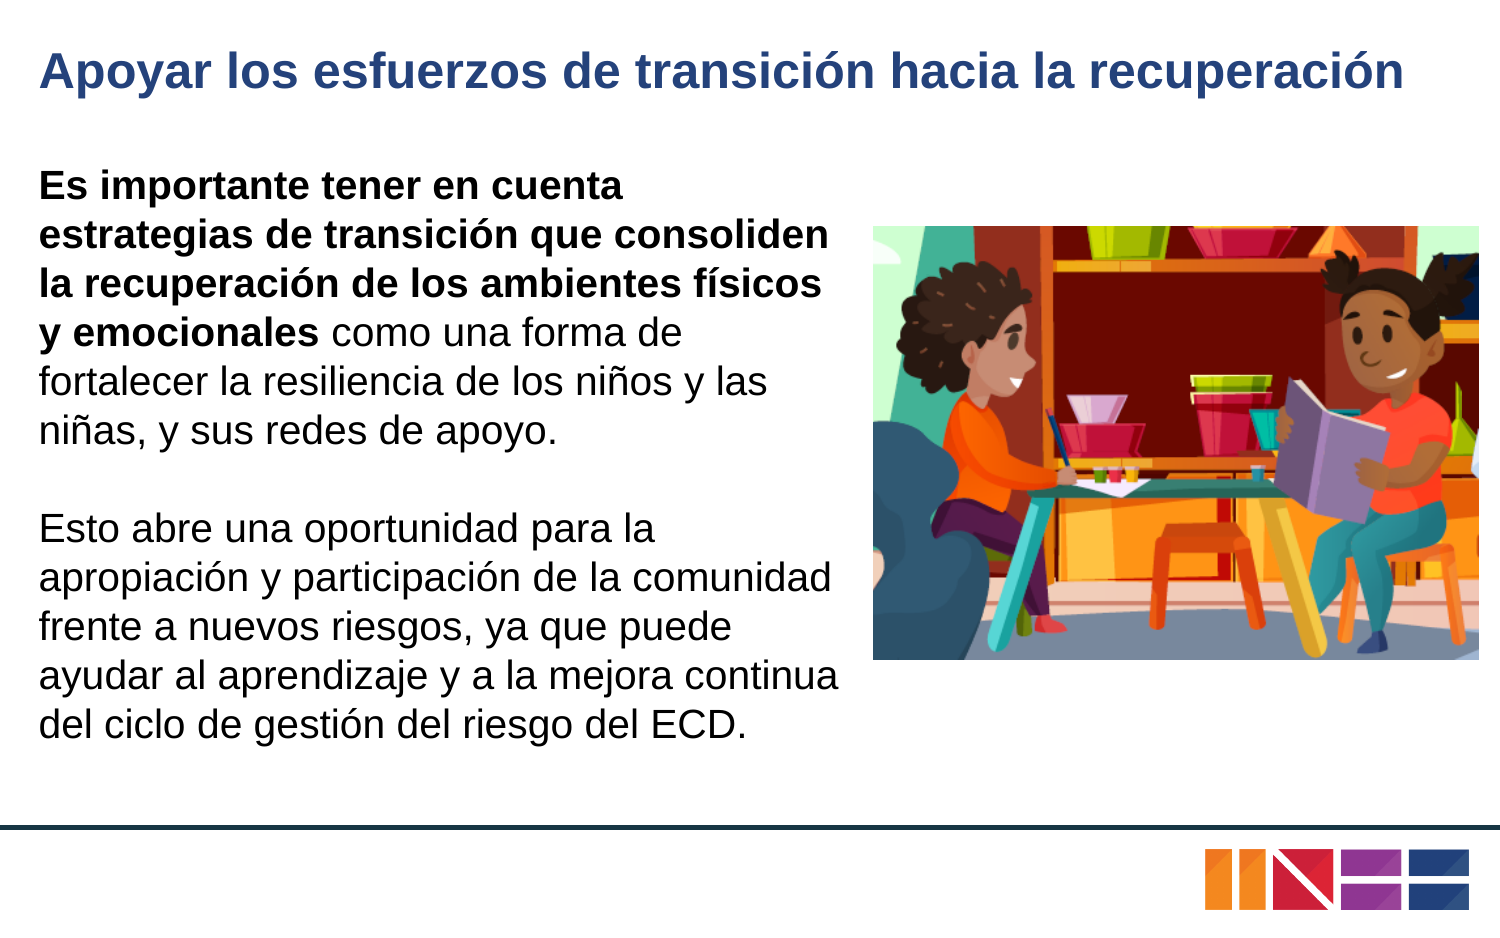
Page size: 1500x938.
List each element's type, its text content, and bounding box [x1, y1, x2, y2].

title Apoyar los esfuerzos de transición hacia la recuperación [23, 23, 1468, 121]
picture [1205, 849, 1469, 910]
list Es importante tener en cuenta estrategias de transición que consoliden la recuperación de los ambientes físicos y emocionales como una forma de fortalecer la resiliencia de los niños y las niñas, y sus redes de apoyo. Esto abre una oportunidad para la apropiación y participación de la comunidad frente a nuevos riesgos, ya que puede ayudar al aprendizaje y a la mejora continua del ciclo de gestión del riesgo del ECD. [23, 143, 860, 779]
picture [872, 226, 1479, 660]
